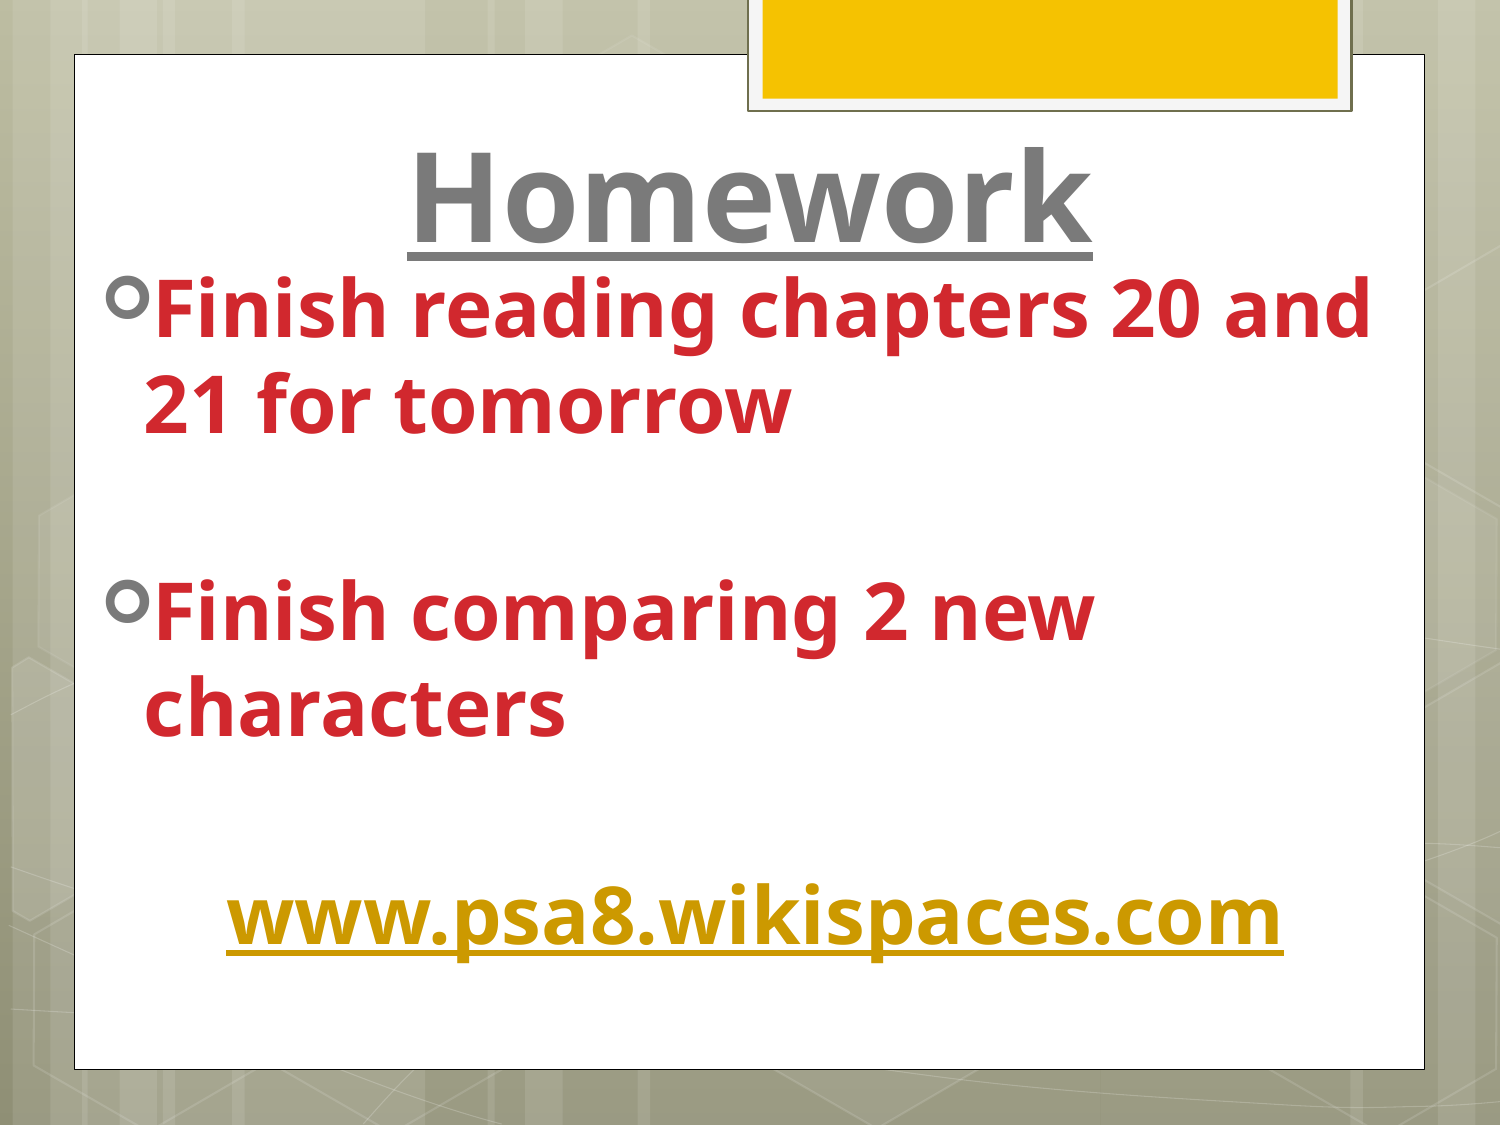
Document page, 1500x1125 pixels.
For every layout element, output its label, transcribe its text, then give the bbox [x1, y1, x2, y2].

title Homework [75, 87, 1425, 249]
list Finish reading chapters 20 and 21 for tomorrow Finish comparing 2 new characters www.psa8.wikispaces.com [75, 249, 1425, 988]
